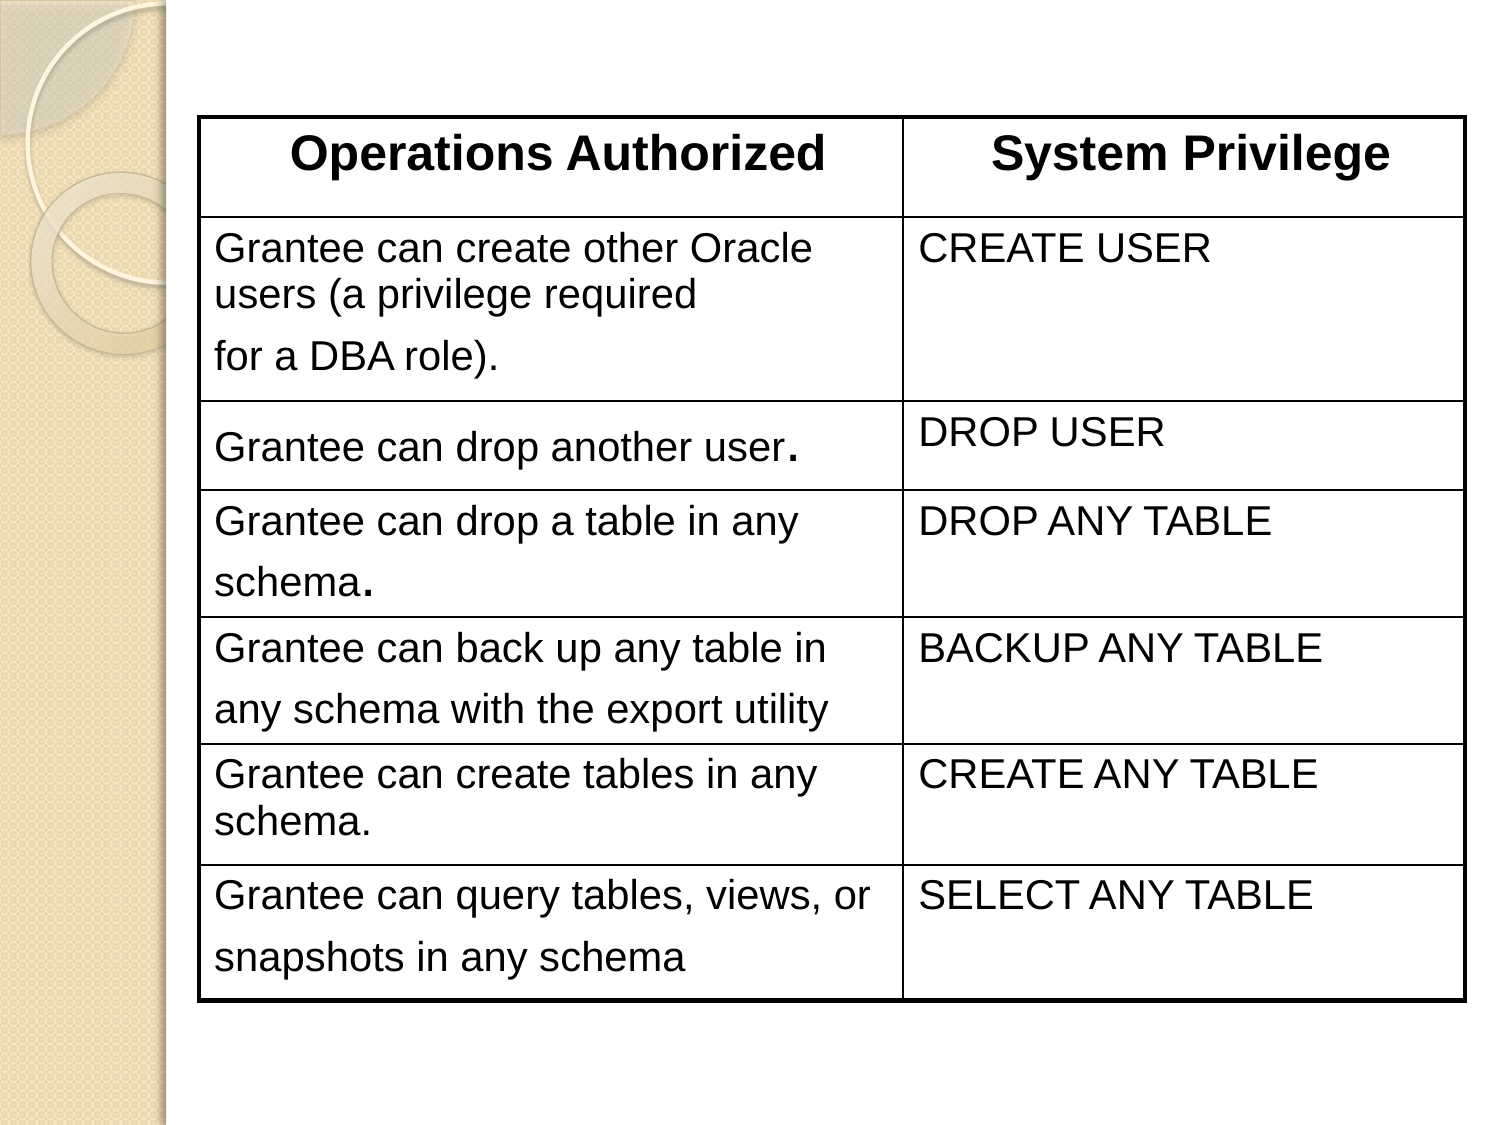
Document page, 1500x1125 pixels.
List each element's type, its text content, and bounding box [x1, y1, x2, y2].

table_cell DROP ANY TABLE [904, 491, 1463, 616]
table_cell CREATE ANY TABLE [904, 745, 1463, 864]
table_cell SELECT ANY TABLE [904, 866, 1463, 998]
table_header System Privilege [904, 119, 1463, 216]
table_cell Grantee can query tables, views, or snapshots in any schema [201, 866, 902, 998]
table_cell Grantee can drop a table in any schema. [201, 491, 902, 616]
table_cell Grantee can create other Oracle users (a privilege required for a DBA role). [201, 218, 902, 400]
table_cell CREATE USER [904, 218, 1463, 400]
table_cell Grantee can create tables in any schema. [201, 745, 902, 864]
table_cell Grantee can drop another user. [201, 402, 902, 489]
table_cell Grantee can back up any table in any schema with the export utility [201, 618, 902, 743]
table_cell DROP USER [904, 402, 1463, 489]
table_cell BACKUP ANY TABLE [904, 618, 1463, 743]
table_header Operations Authorized [201, 119, 902, 216]
